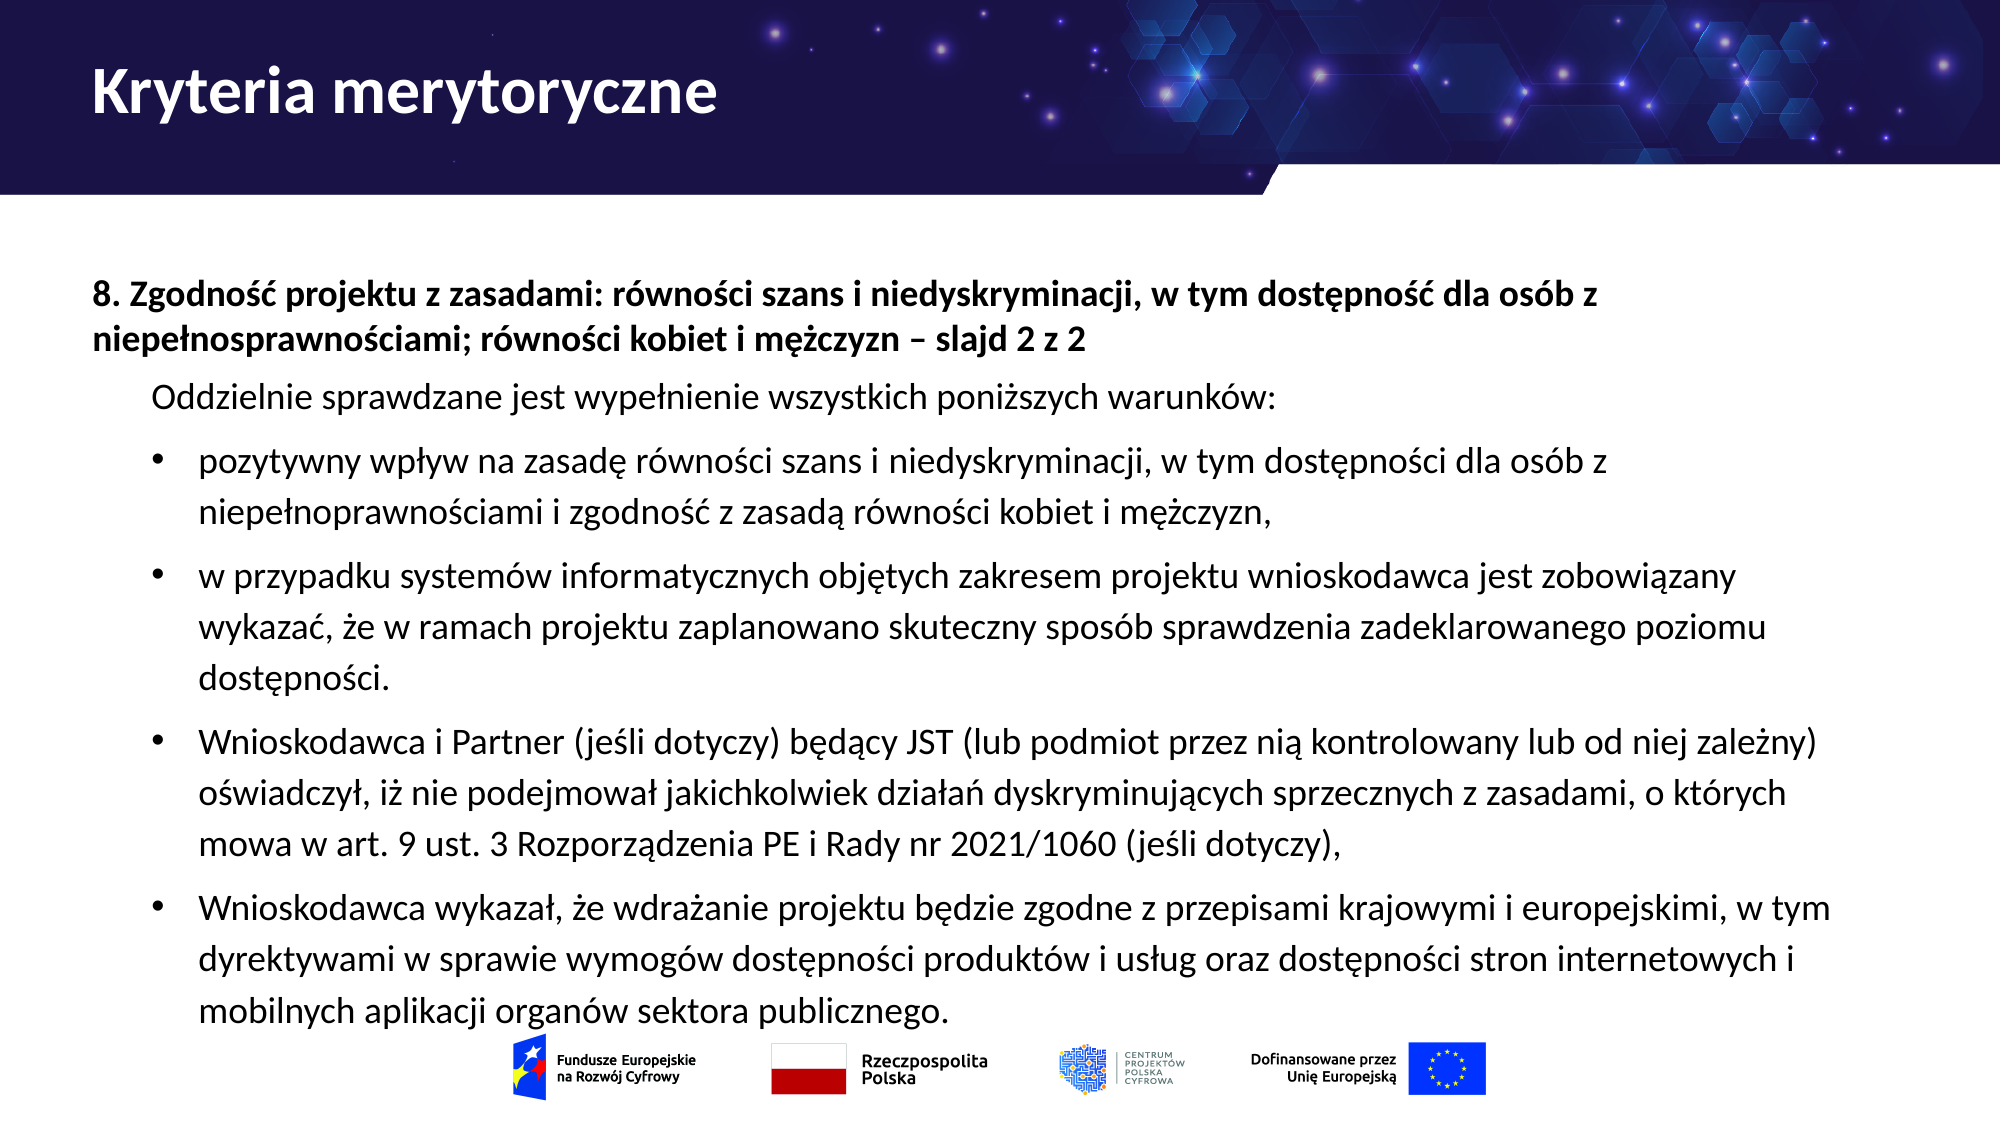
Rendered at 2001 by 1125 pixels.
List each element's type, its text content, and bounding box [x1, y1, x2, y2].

picture [0, 0, 2000, 195]
picture [491, 1011, 1509, 1122]
title Kryteria merytoryczne [77, 46, 1863, 136]
list 8. Zgodność projektu z zasadami: równości szans i niedyskryminacji, w tym dostępność dla osób z niepełnosprawnościami; równości kobiet i mężczyzn – slajd 2 z 2 Oddzielnie sprawdzane jest wypełnienie wszystkich poniższych warunków: pozytywny wpływ na zasadę równości szans i niedyskryminacji, w tym dostępności dla osób z niepełnoprawnościami i zgodność z zasadą równości kobiet i mężczyzn, w przypadku systemów informatycznych objętych zakresem projektu wnioskodawca jest zobowiązany wykazać, że w ramach projektu zaplanowano skuteczny sposób sprawdzenia zadeklarowanego poziomu dostępności. Wnioskodawca i Partner (jeśli dotyczy) będący JST (lub podmiot przez nią kontrolowany lub od niej zależny) oświadczył, iż nie podejmował jakichkolwiek działań dyskryminujących sprzecznych z zasadami, o których mowa w art. 9 ust. 3 Rozporządzenia PE i Rady nr 2021/1060 (jeśli dotyczy), Wnioskodawca wykazał, że wdrażanie projektu będzie zgodne z przepisami krajowymi i europejskimi, w tym dyrektywami w sprawie wymogów dostępności produktów i usług oraz dostępności stron internetowych i mobilnych aplikacji organów sektora publicznego. [77, 261, 1863, 983]
